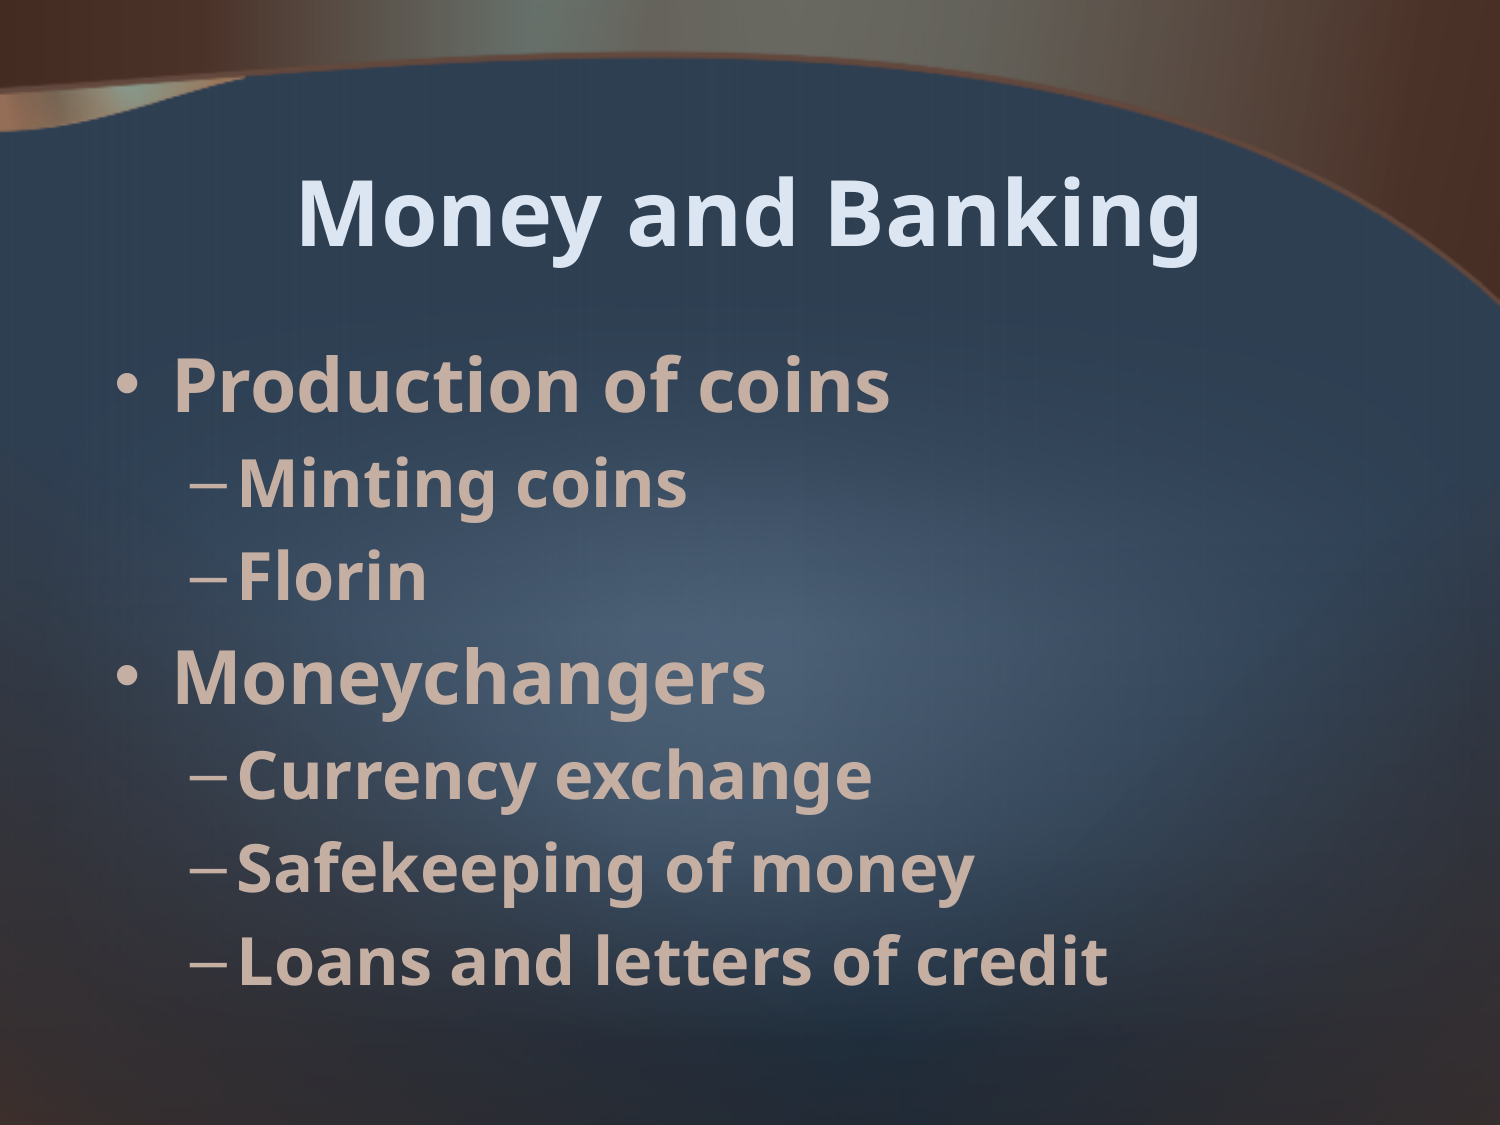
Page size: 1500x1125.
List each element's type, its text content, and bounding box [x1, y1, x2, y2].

list Production of coins Minting coins Florin Moneychangers Currency exchange Safekeeping of money Loans and letters of credit [99, 329, 1401, 1073]
title Money and Banking [99, 114, 1400, 305]
picture [0, 0, 1500, 1125]
